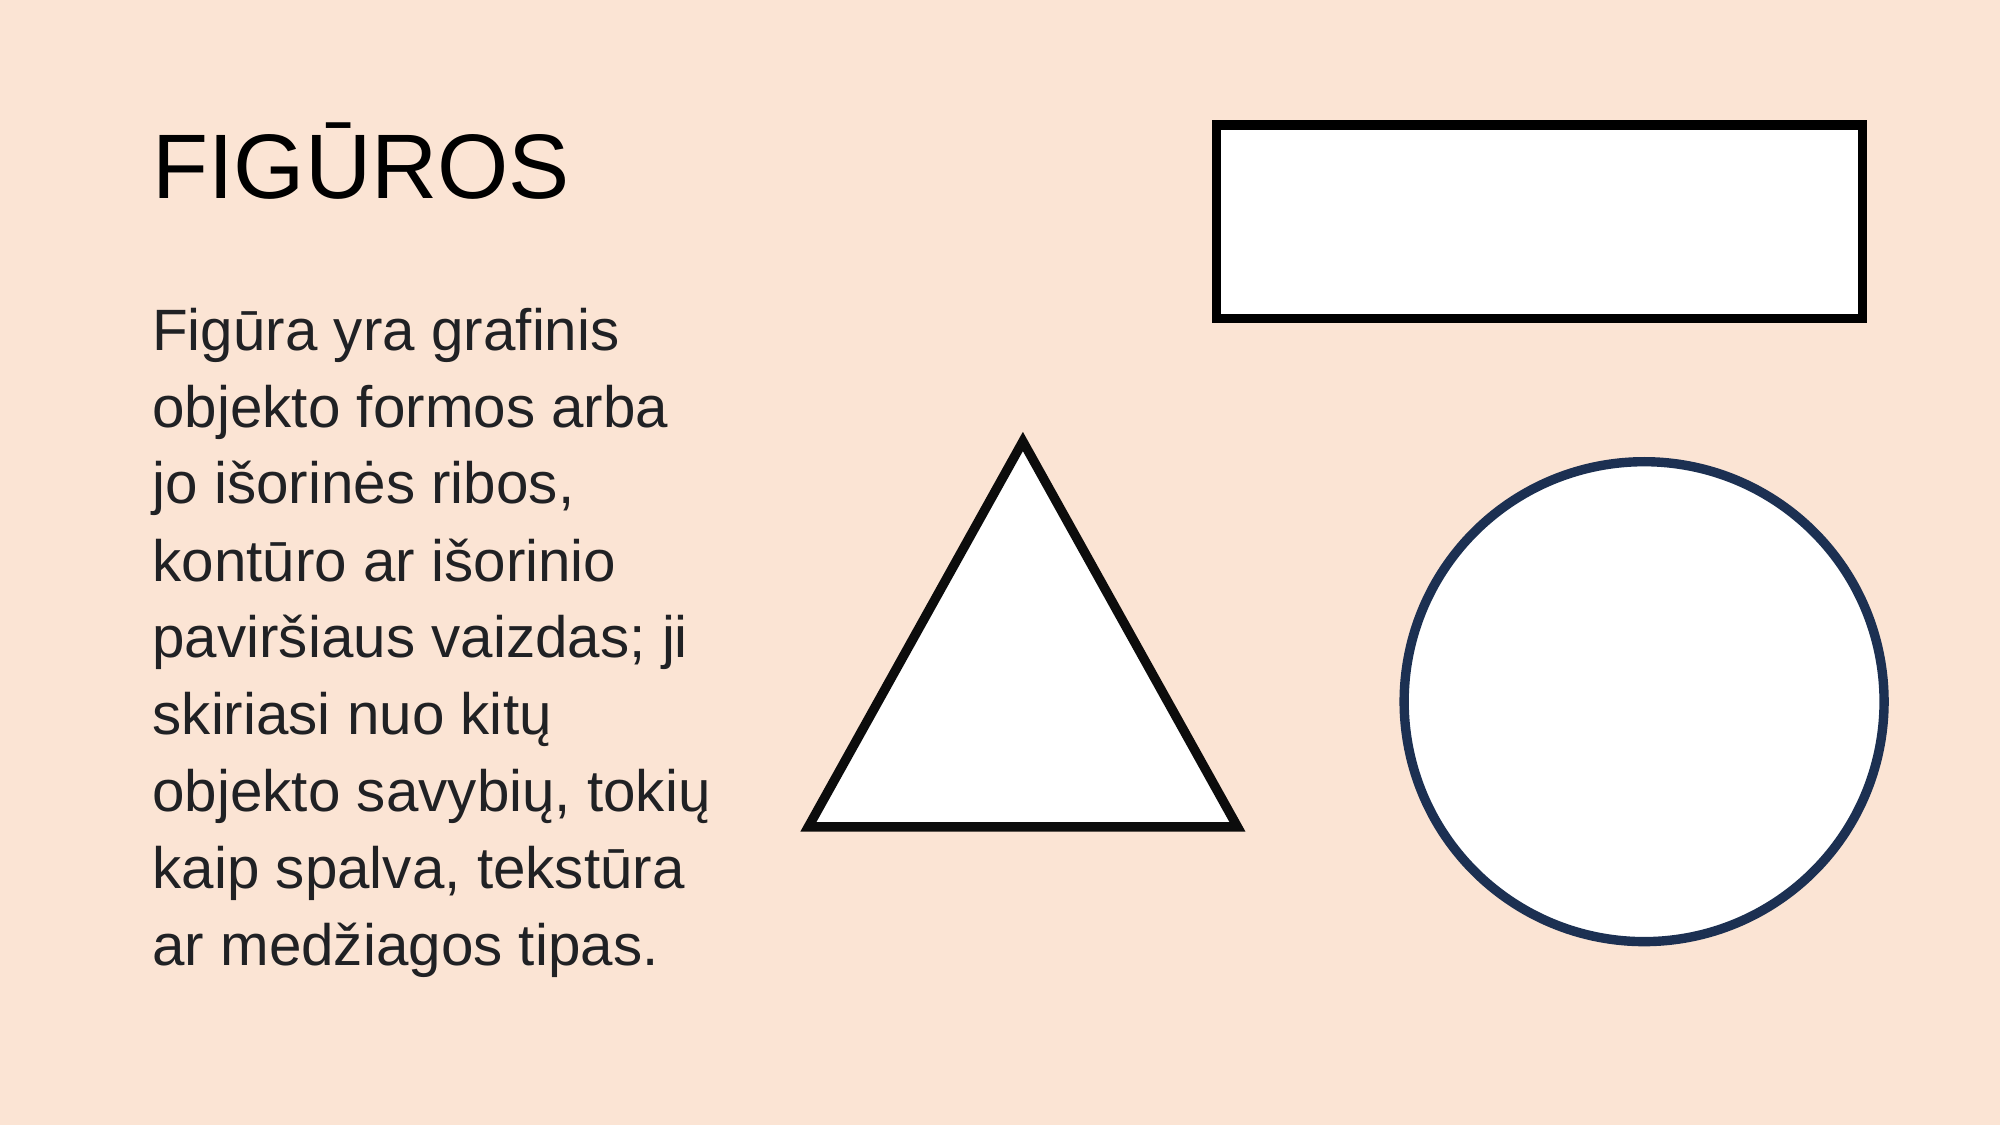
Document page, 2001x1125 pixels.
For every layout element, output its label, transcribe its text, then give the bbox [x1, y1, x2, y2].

text_box [808, 441, 1238, 827]
text_box [1404, 461, 1885, 942]
list Figūra yra grafinis objekto formos arba jo išorinės ribos, kontūro ar išorinio paviršiaus vaizdas; ji skiriasi nuo kitų objekto savybių, tokių kaip spalva, tekstūra ar medžiagos tipas. [137, 277, 744, 992]
text_box [1216, 125, 1863, 319]
title FIGŪROS [137, 59, 1863, 278]
